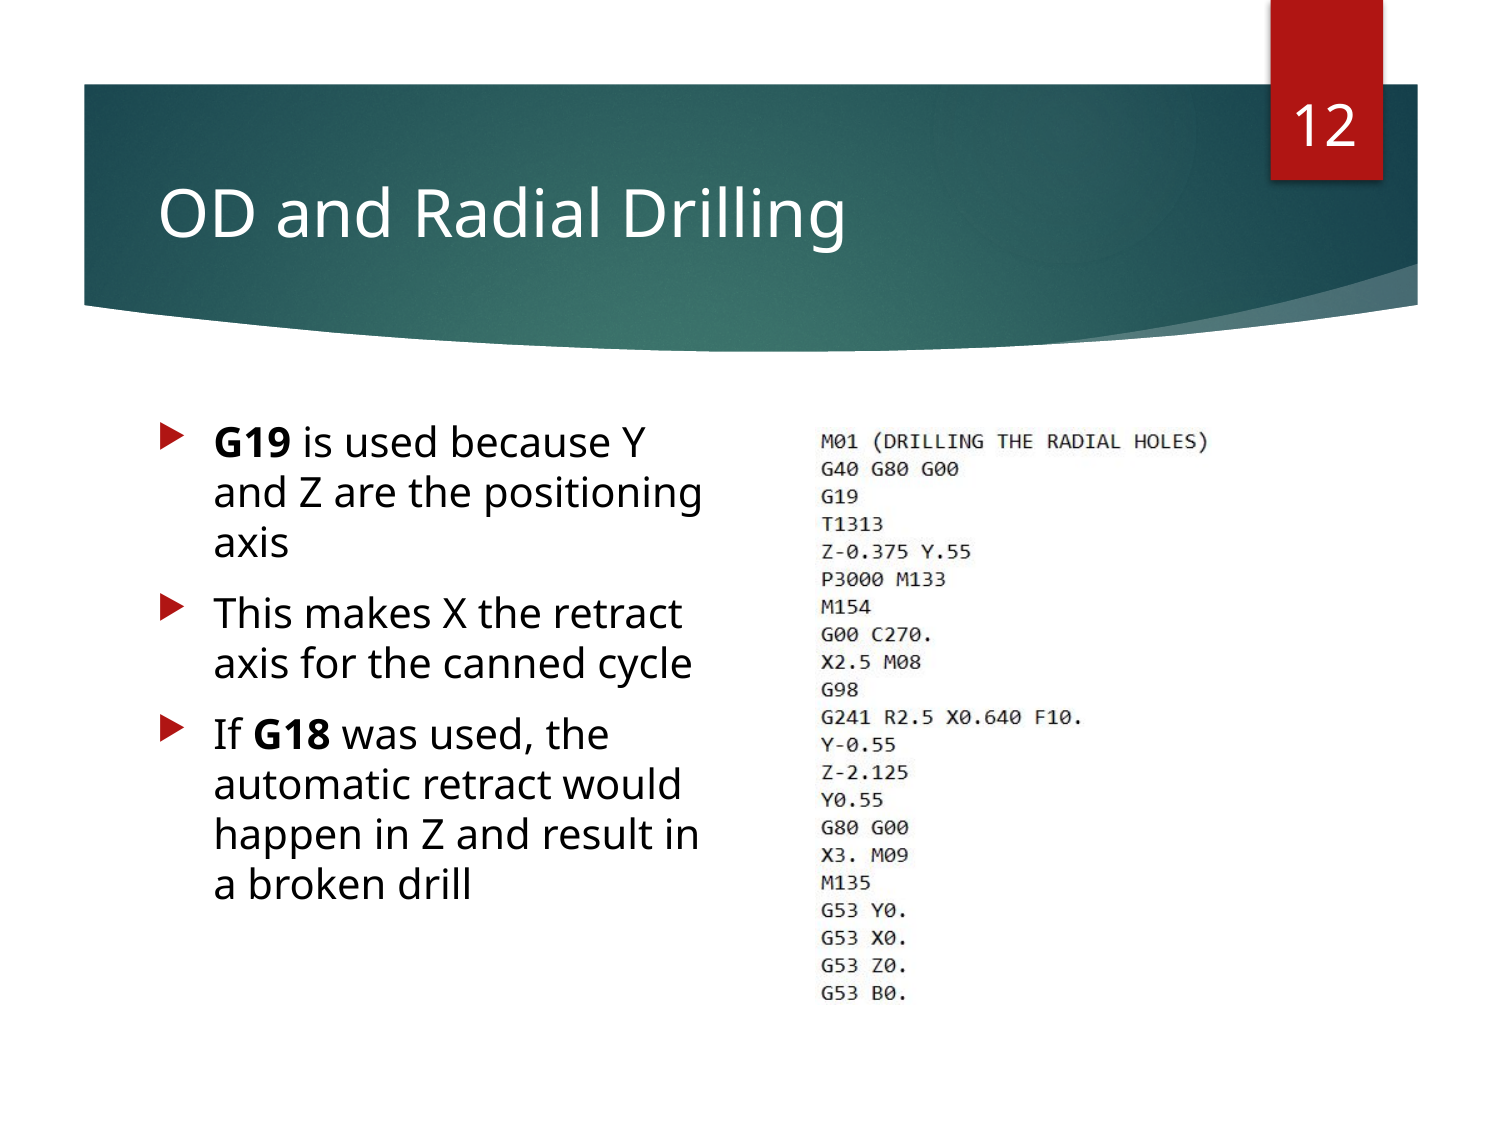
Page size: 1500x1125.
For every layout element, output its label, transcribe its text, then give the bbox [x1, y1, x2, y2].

list G19 is used because Y and Z are the positioning axis This makes X the retract axis for the canned cycle If G18 was used, the automatic retract would happen in Z and result in a broken drill [142, 408, 739, 988]
slide_number 12 [1259, 48, 1390, 175]
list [815, 427, 1212, 1005]
title OD and Radial Drilling [142, 152, 1183, 269]
